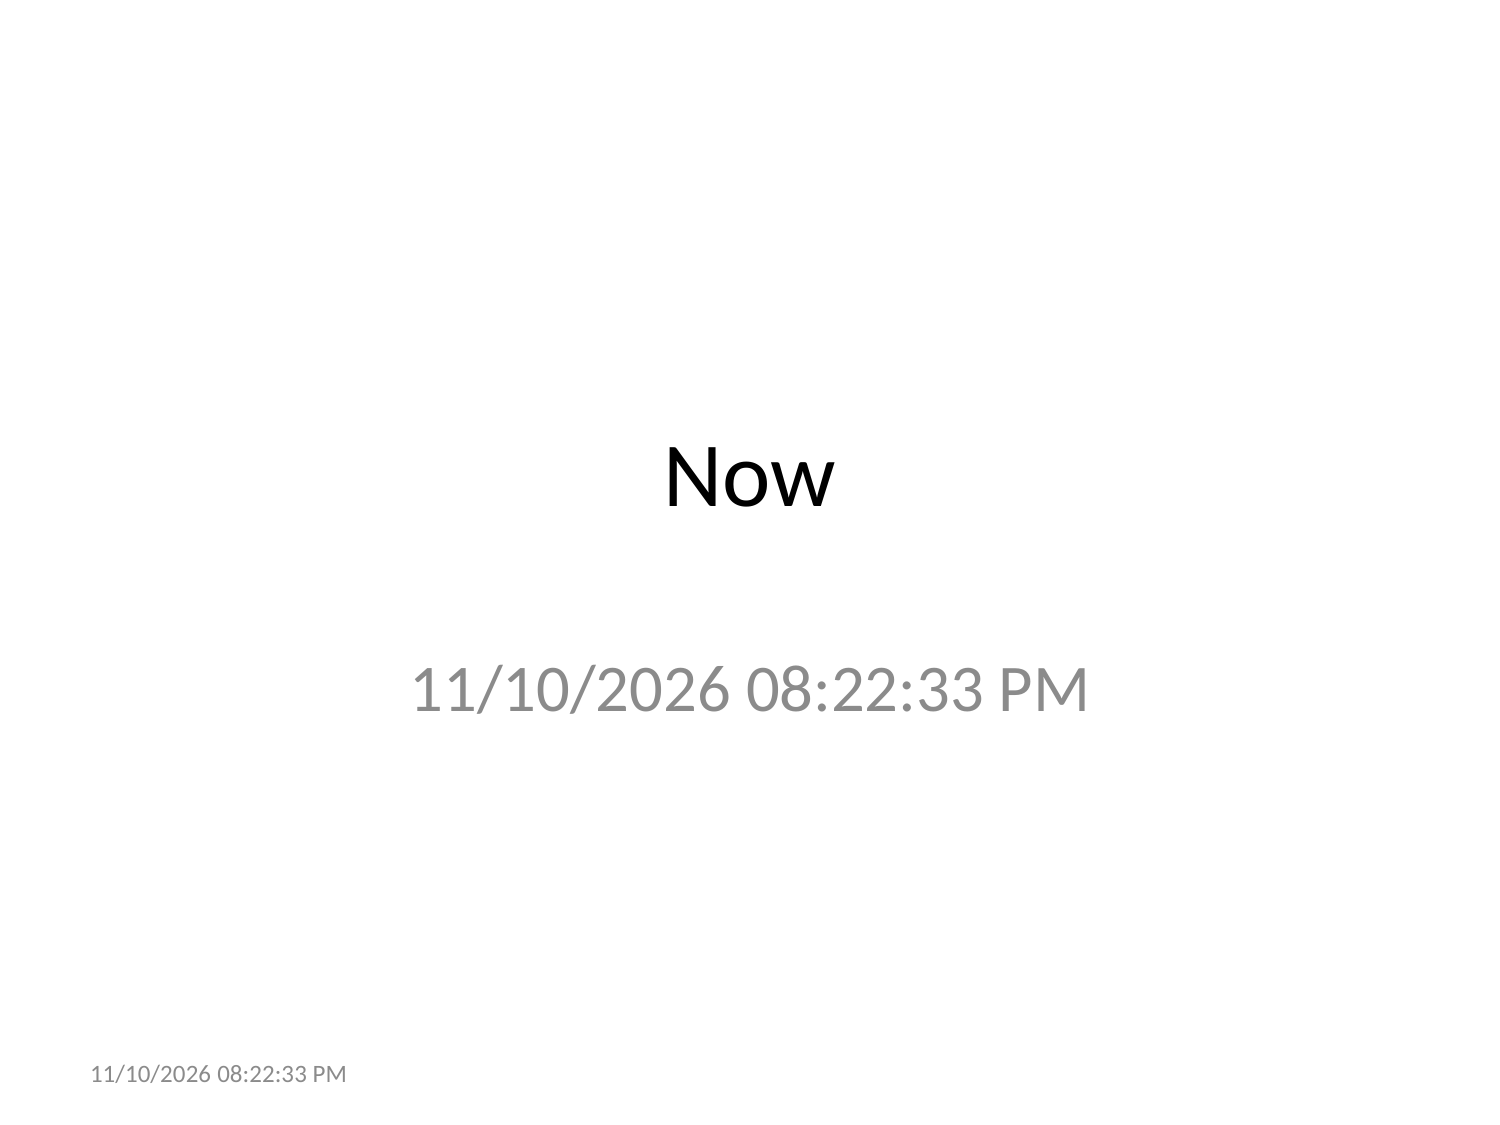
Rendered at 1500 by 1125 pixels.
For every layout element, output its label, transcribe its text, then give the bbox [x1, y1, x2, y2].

subtitle 2011-12-19 10:20:04 AM [225, 637, 1275, 925]
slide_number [75, 1042, 425, 1103]
title Now [112, 349, 1388, 591]
